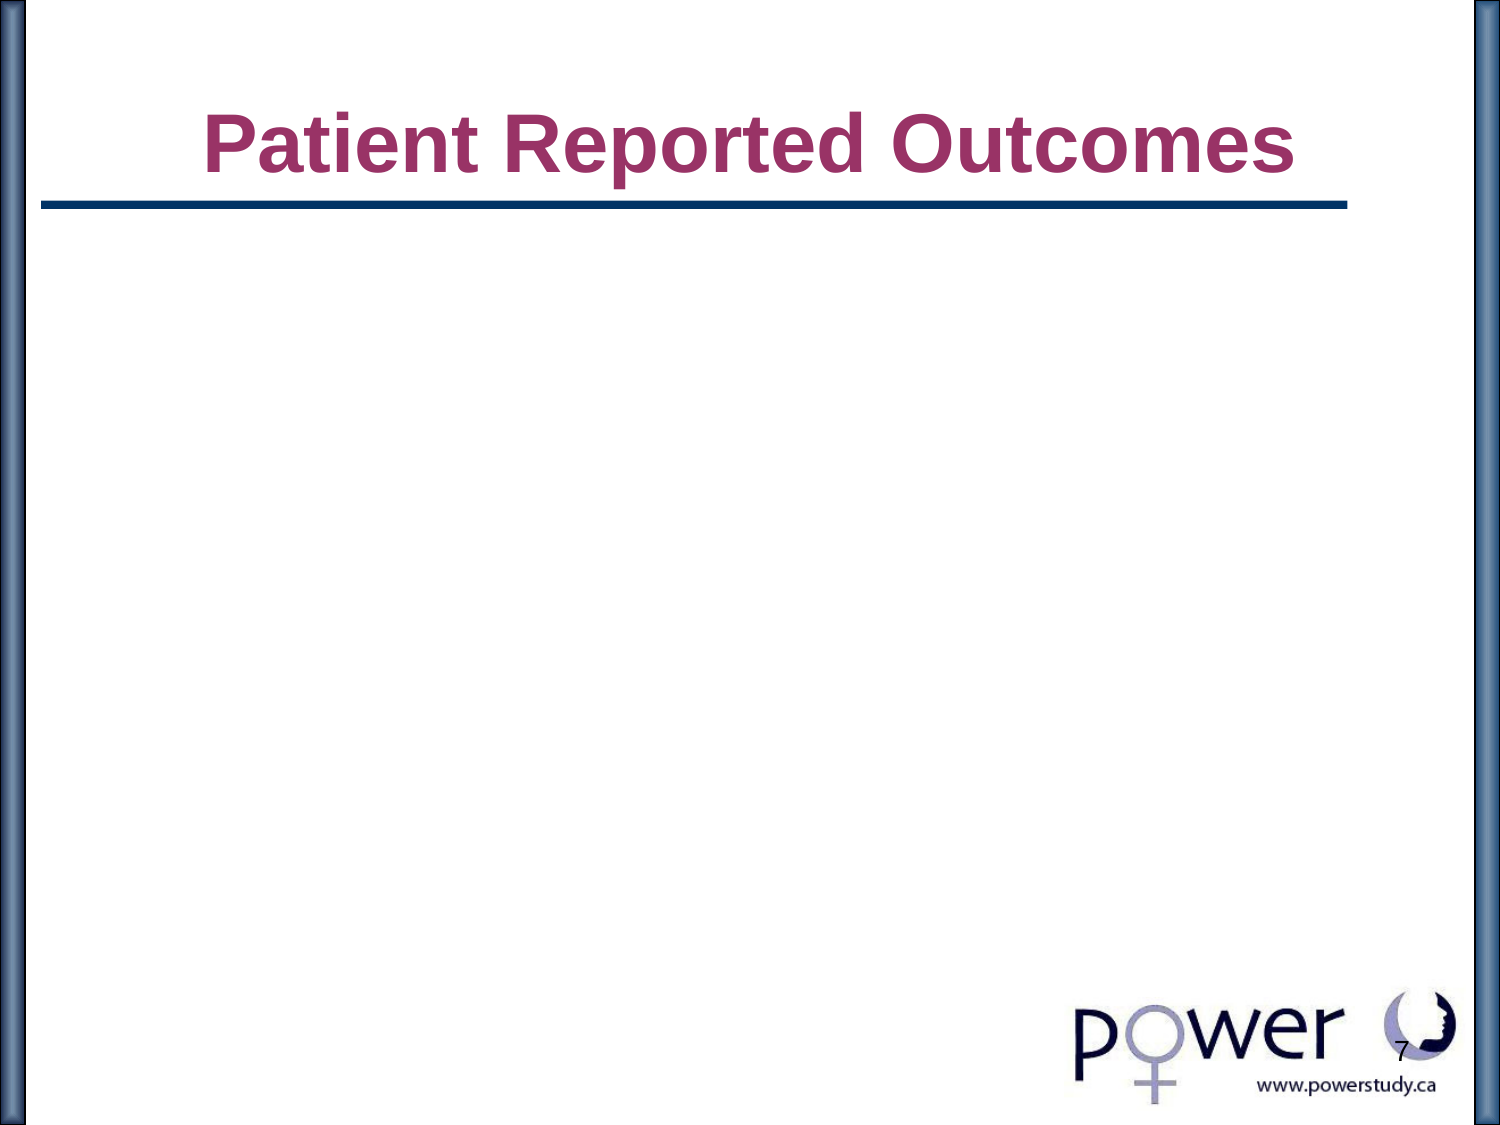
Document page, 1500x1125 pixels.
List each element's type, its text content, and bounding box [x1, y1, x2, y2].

slide_number 7 [1074, 1024, 1426, 1103]
picture [1064, 979, 1466, 1111]
title Patient Reported Outcomes [74, 44, 1426, 233]
